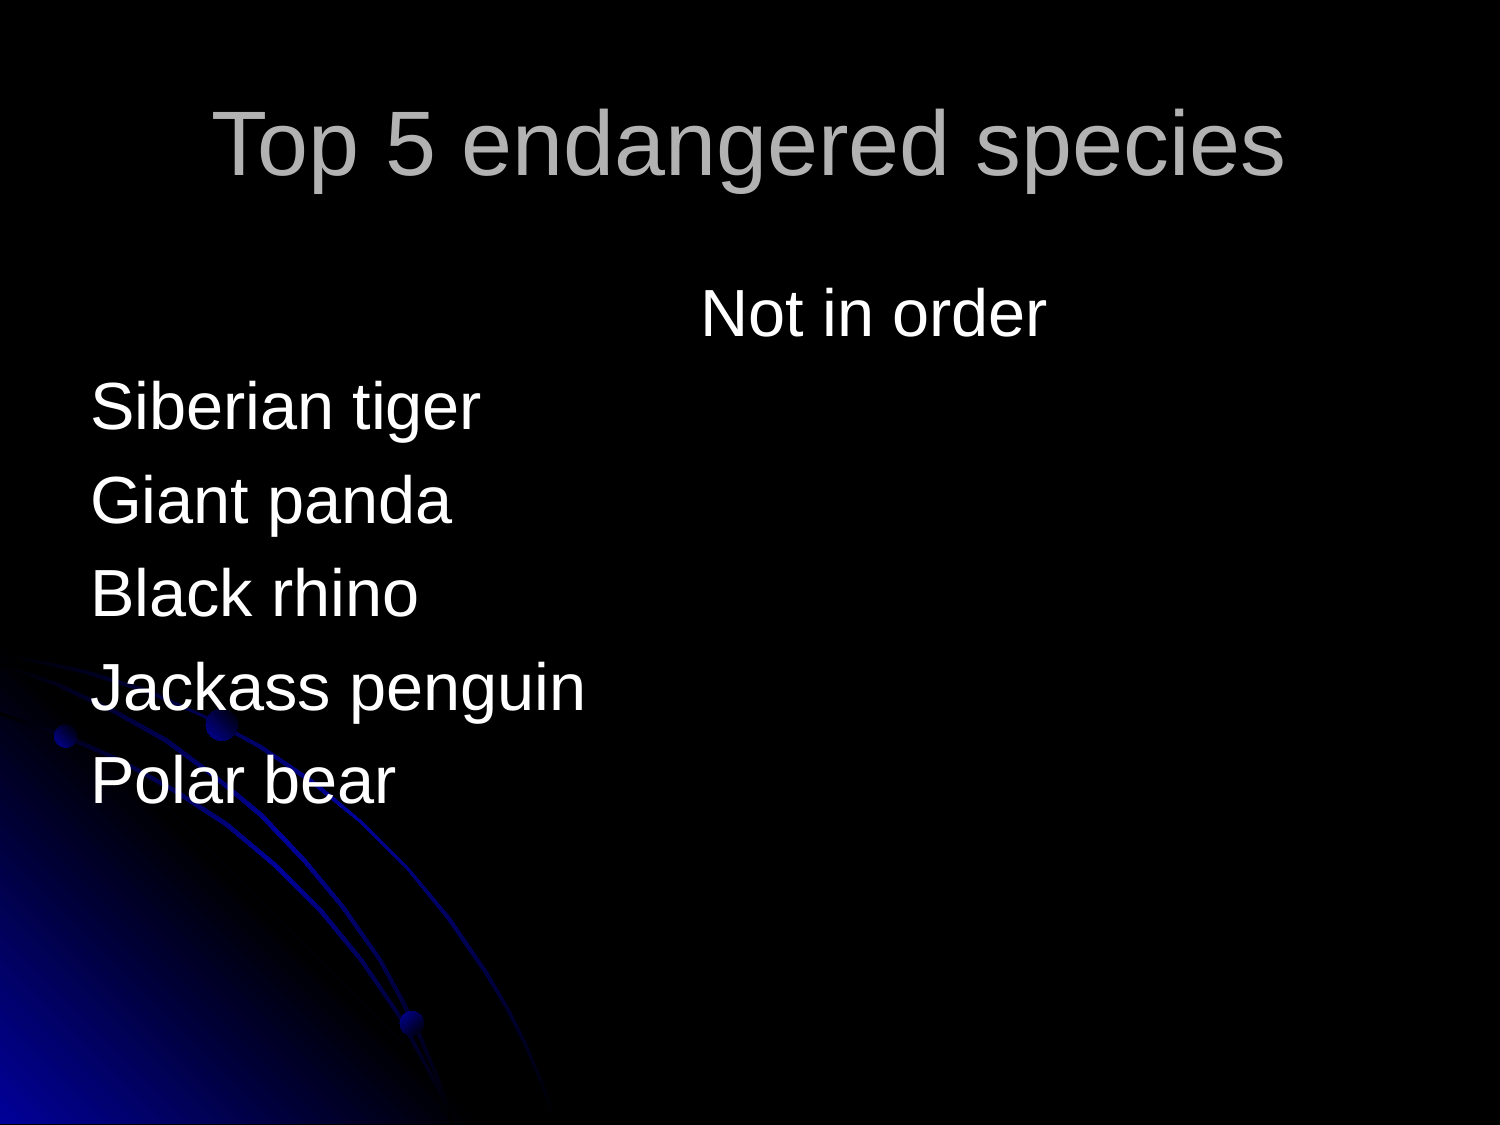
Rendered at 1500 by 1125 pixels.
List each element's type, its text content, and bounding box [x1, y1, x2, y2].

list Not in order Siberian tiger Giant panda Black rhino Jackass penguin Polar bear [74, 262, 1426, 1006]
title Top 5 endangered species [74, 45, 1426, 233]
